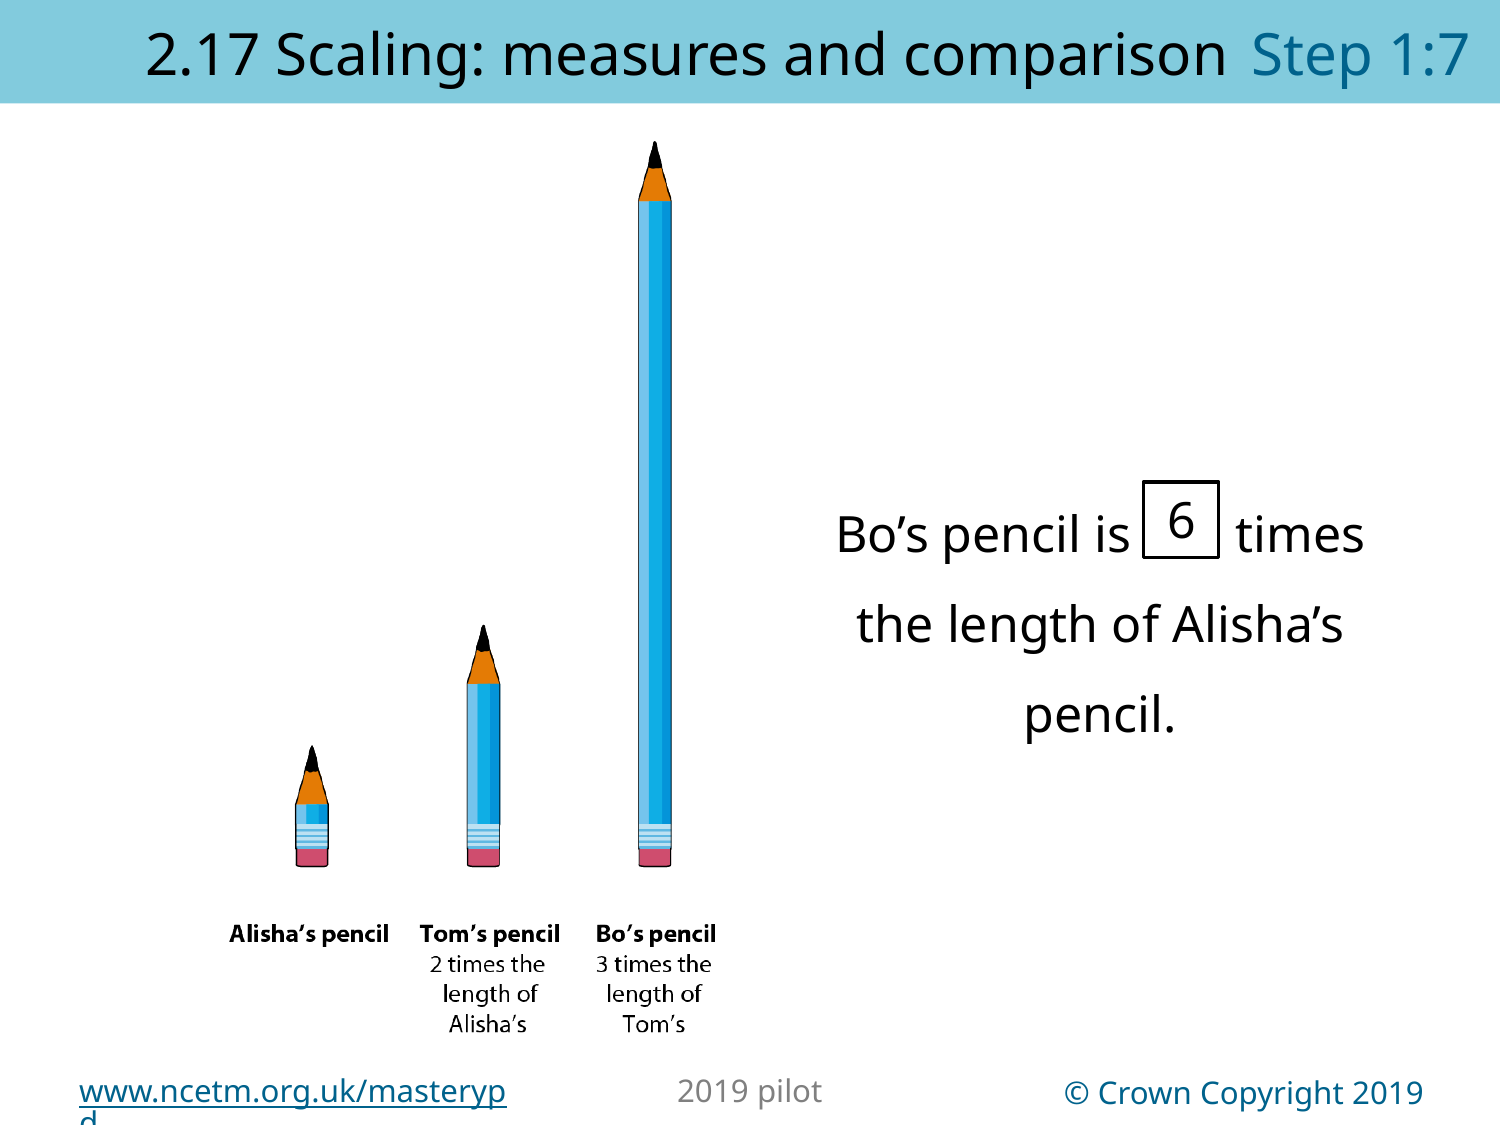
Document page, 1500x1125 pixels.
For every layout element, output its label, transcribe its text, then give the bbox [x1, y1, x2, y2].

picture [228, 141, 732, 1060]
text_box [765, 464, 1437, 651]
list 2.17 Scaling: measures and comparison Step 1:7 [0, 0, 1500, 104]
